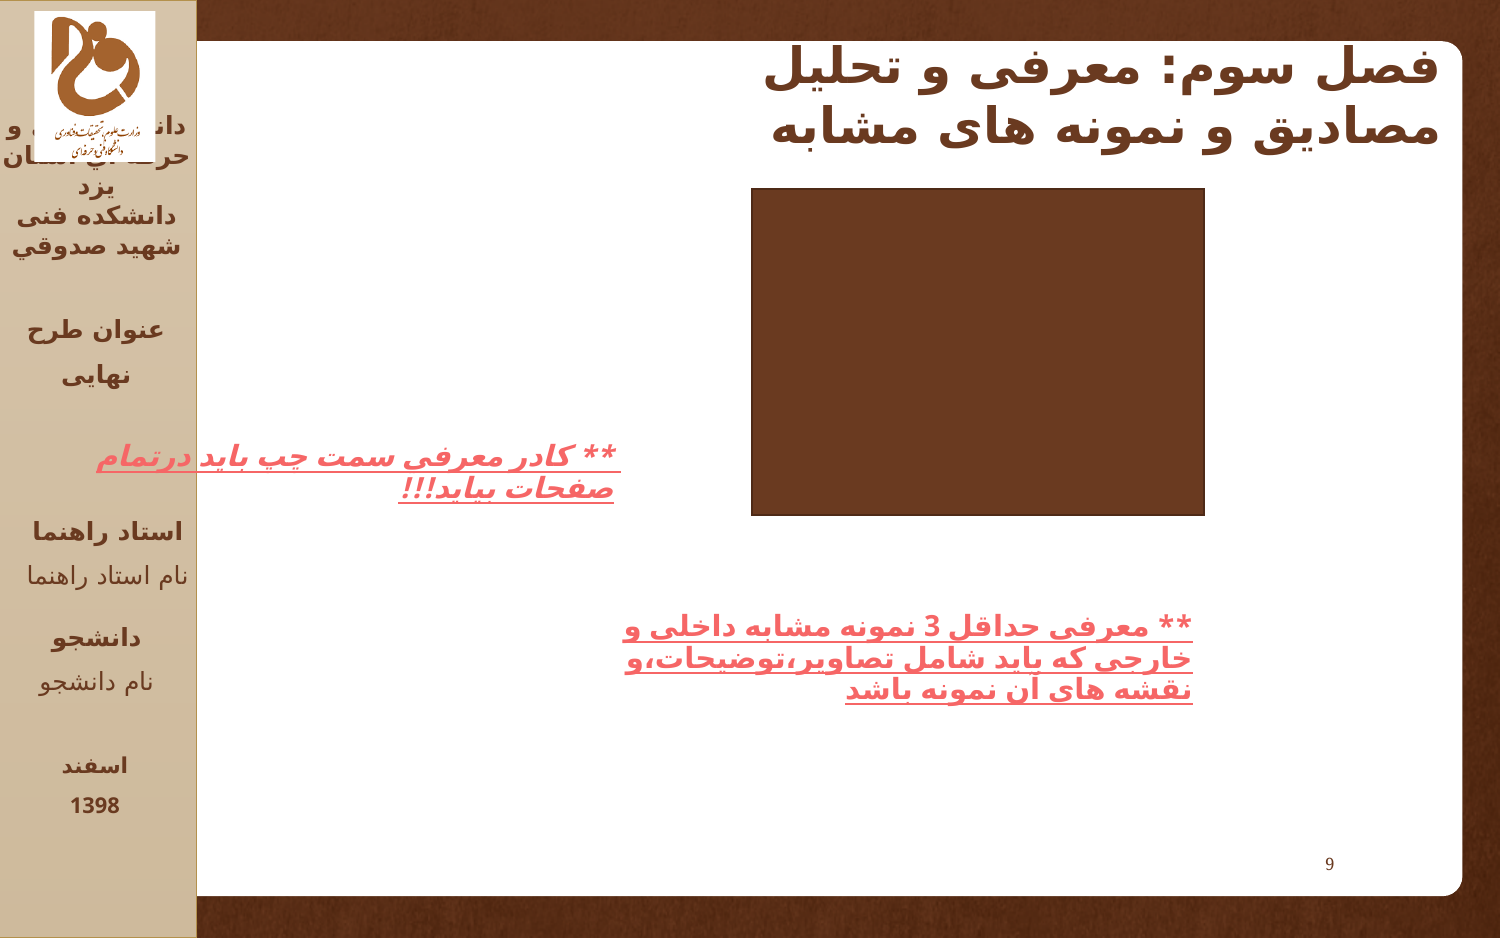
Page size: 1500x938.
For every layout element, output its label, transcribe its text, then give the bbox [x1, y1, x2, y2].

slide_number 9 [1262, 843, 1350, 886]
text_box [751, 188, 1205, 516]
text_box ** معرفی حداقل 3 نمونه مشابه داخلی و خارجی که باید شامل تصاویر،توضیحات،و نقشه های آن نمونه باشد [537, 605, 1205, 740]
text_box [0, 0, 216, 938]
text_box ** کادر معرفي سمت چپ بايد درتمام صفحات بيايد!!! [216, 436, 625, 570]
text_box فصل سوم: معرفی و تحلیل مصادیق و نمونه های مشابه [646, 84, 1453, 160]
